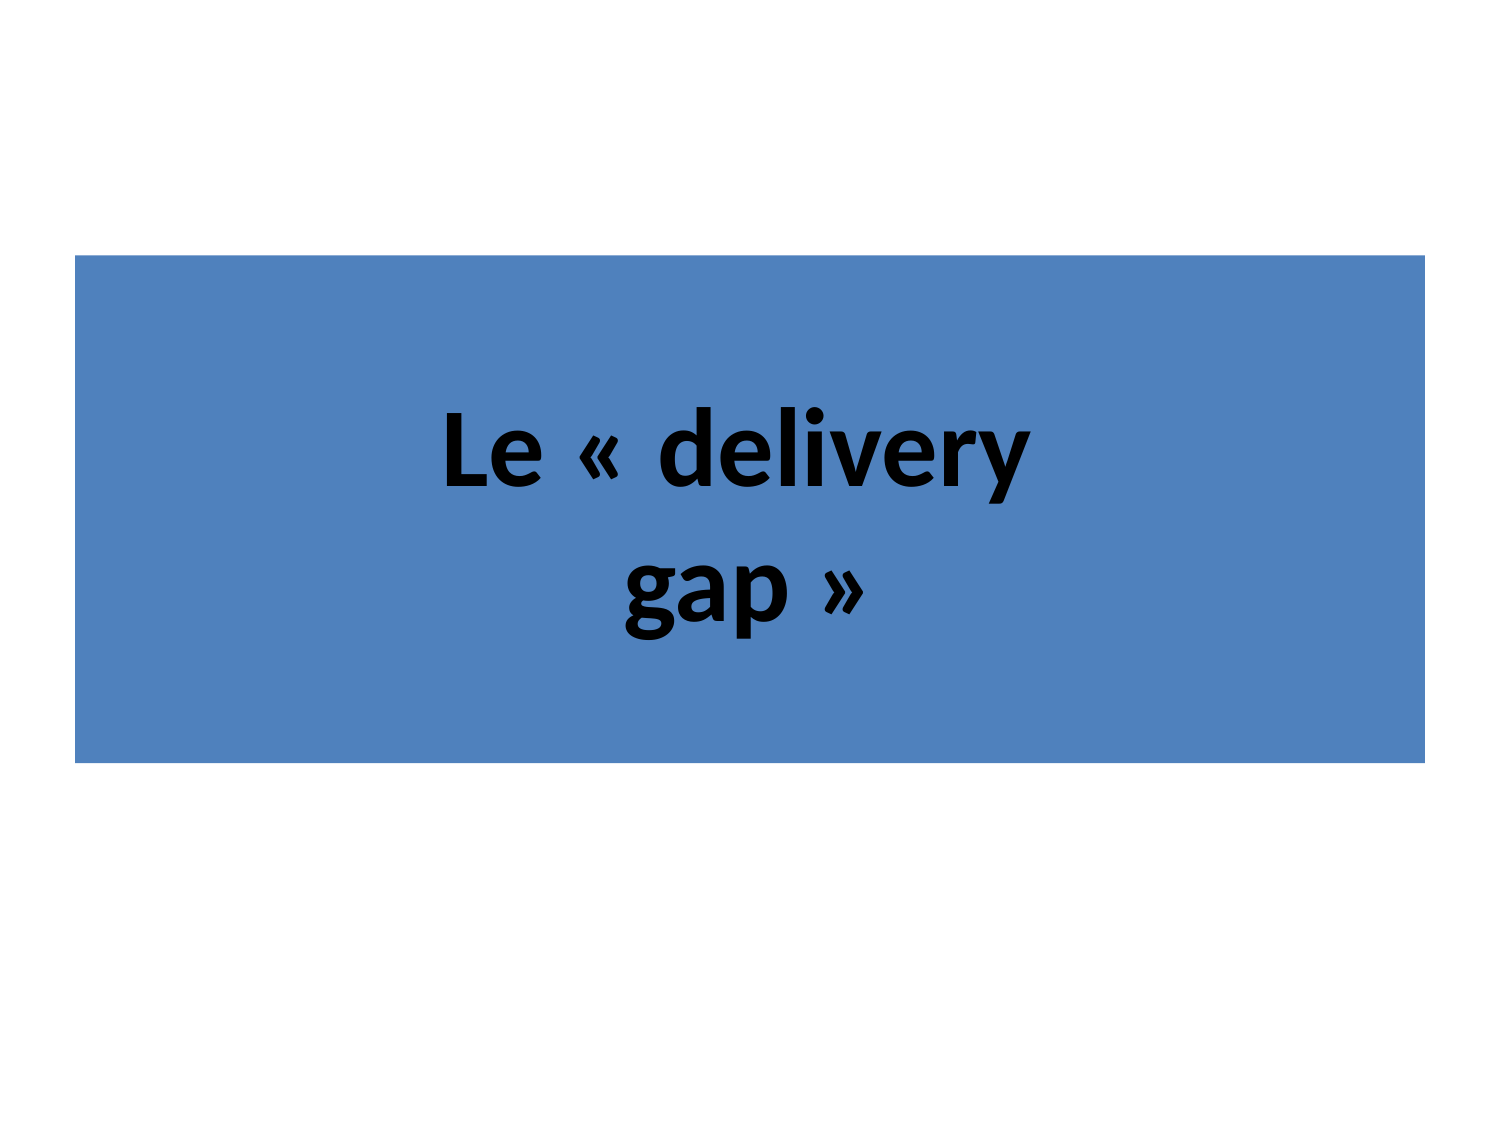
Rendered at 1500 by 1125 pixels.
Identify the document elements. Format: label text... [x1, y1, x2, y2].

title Le « delivery gap » [75, 255, 1425, 764]
